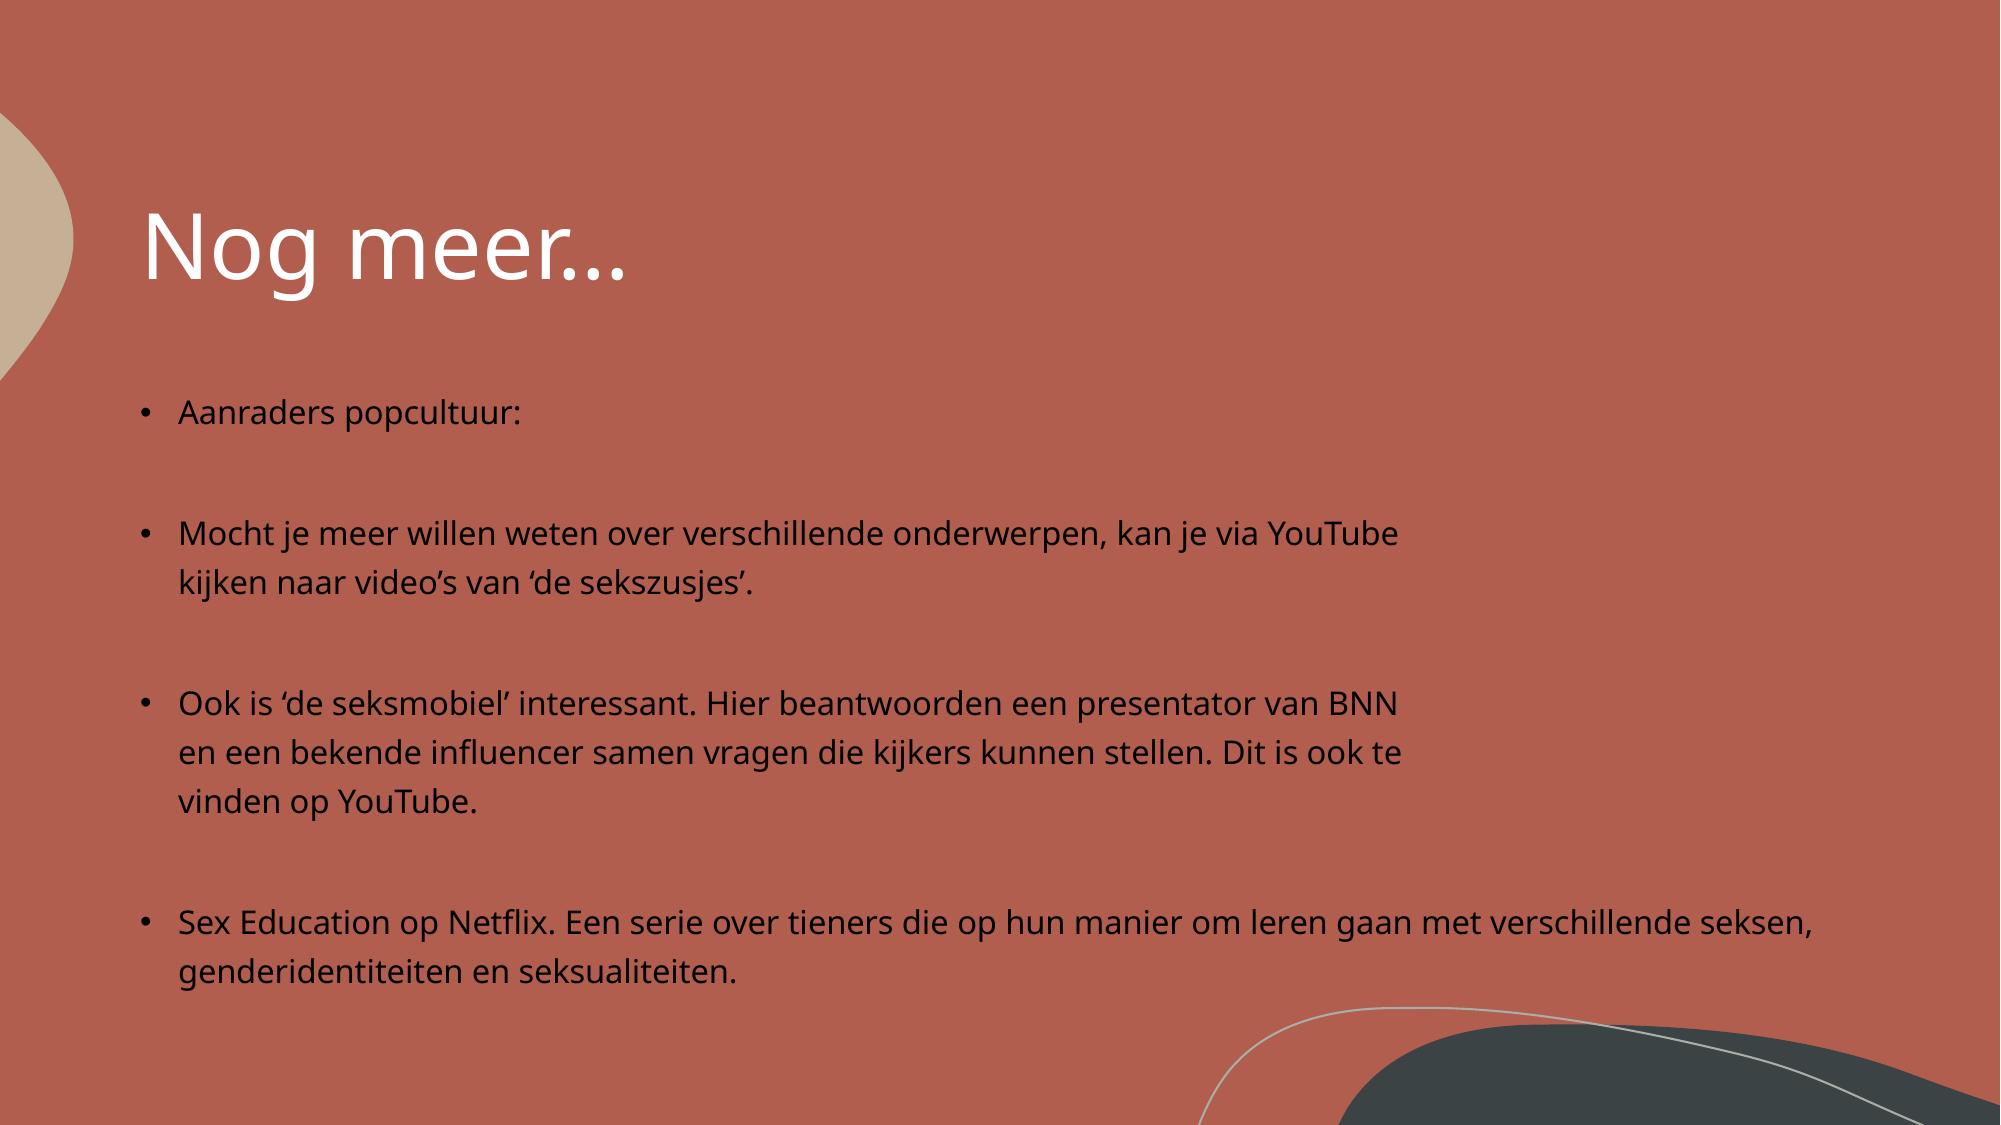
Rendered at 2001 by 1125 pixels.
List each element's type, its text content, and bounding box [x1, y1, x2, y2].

list Aanraders popcultuur: Mocht je meer willen weten over verschillende onderwerpen, kan je via YouTube kijken naar video’s van ‘de sekszusjes’. Ook is ‘de seksmobiel’ interessant. Hier beantwoorden een presentator van BNN en een bekende influencer samen vragen die kijkers kunnen stellen. Dit is ook te vinden op YouTube. Sex Education op Netflix. Een serie over tieners die op hun manier om leren gaan met verschillende seksen, genderidentiteiten en seksualiteiten. [125, 375, 1875, 1002]
title Nog meer… [125, 125, 1875, 375]
